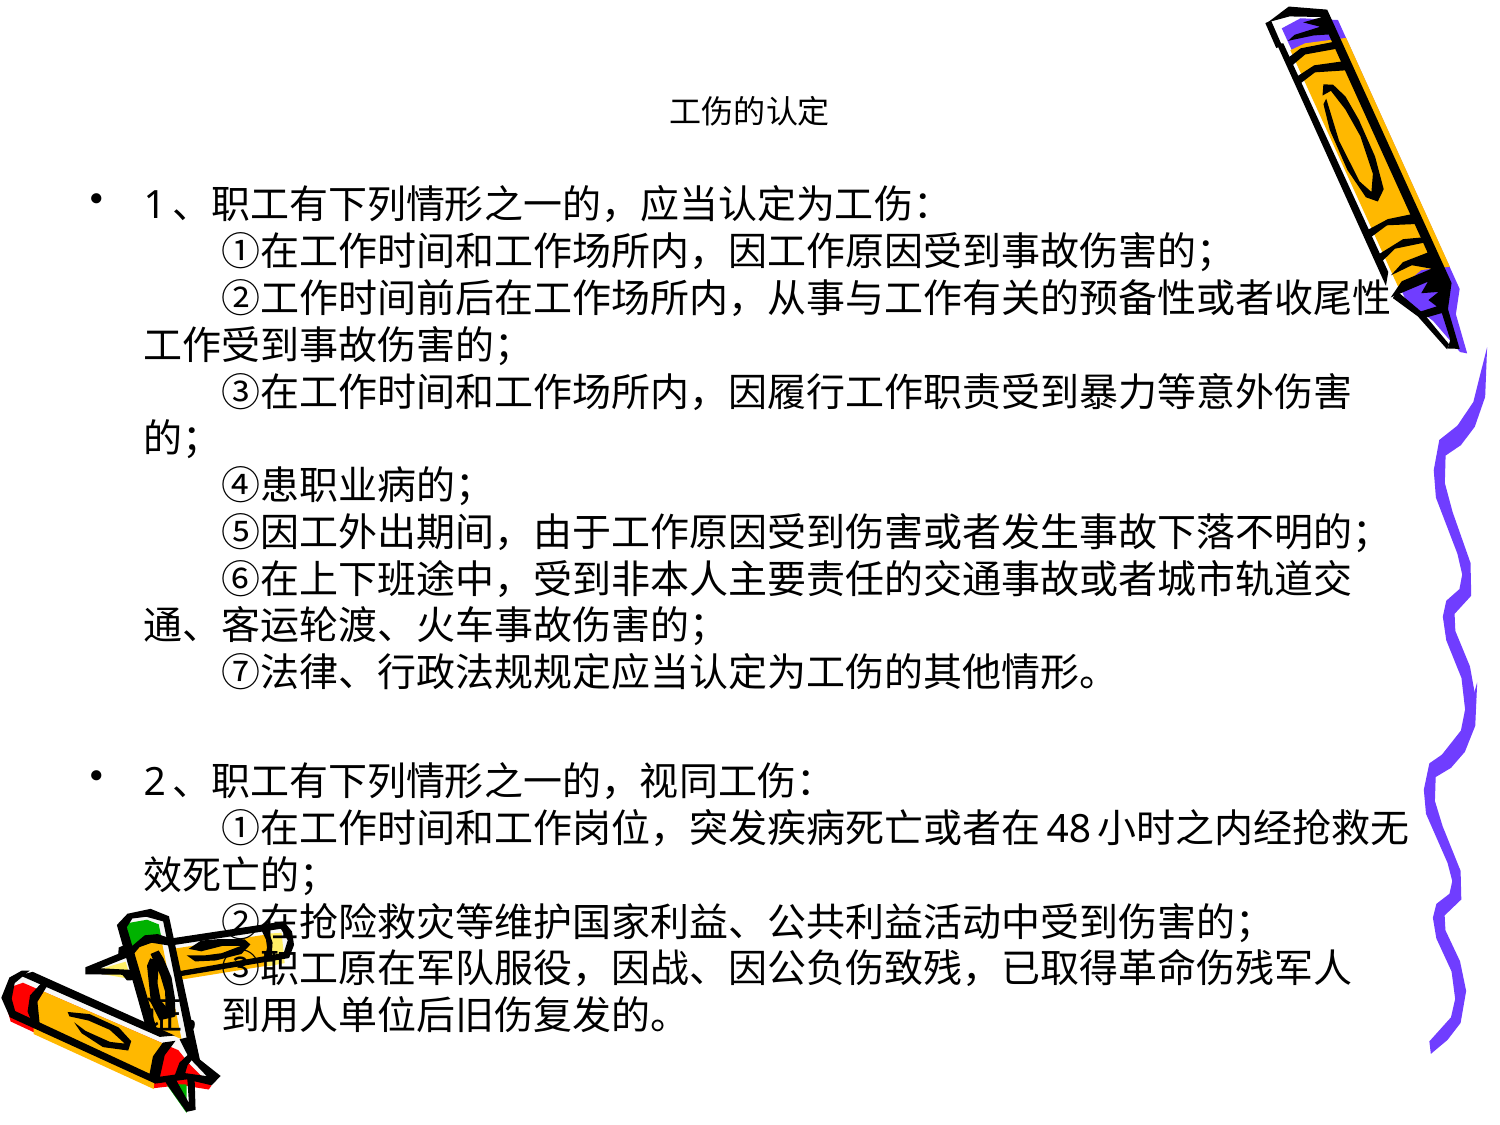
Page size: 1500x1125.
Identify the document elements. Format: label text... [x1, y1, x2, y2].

list 1、职工有下列情形之一的，应当认定为工伤： ①在工作时间和工作场所内，因工作原因受到事故伤害的； ②工作时间前后在工作场所内，从事与工作有关的预备性或者收尾性工作受到事故伤害的； ③在工作时间和工作场所内，因履行工作职责受到暴力等意外伤害的； ④患职业病的； ⑤因工外出期间，由于工作原因受到伤害或者发生事故下落不明的； ⑥在上下班途中，受到非本人主要责任的交通事故或者城市轨道交通、客运轮渡、火车事故伤害的； ⑦法律、行政法规规定应当认定为工伤的其他情形。 2、职工有下列情形之一的，视同工伤： ①在工作时间和工作岗位，突发疾病死亡或者在48小时之内经抢救无效死亡的； ②在抢险救灾等维护国家利益、公共利益活动中受到伤害的； ③职工原在军队服役，因战、因公负伤致残，已取得革命伤残军人证，到用人单位后旧伤复发的。 [74, 172, 1426, 1059]
title 工伤的认定 [74, 44, 1426, 138]
